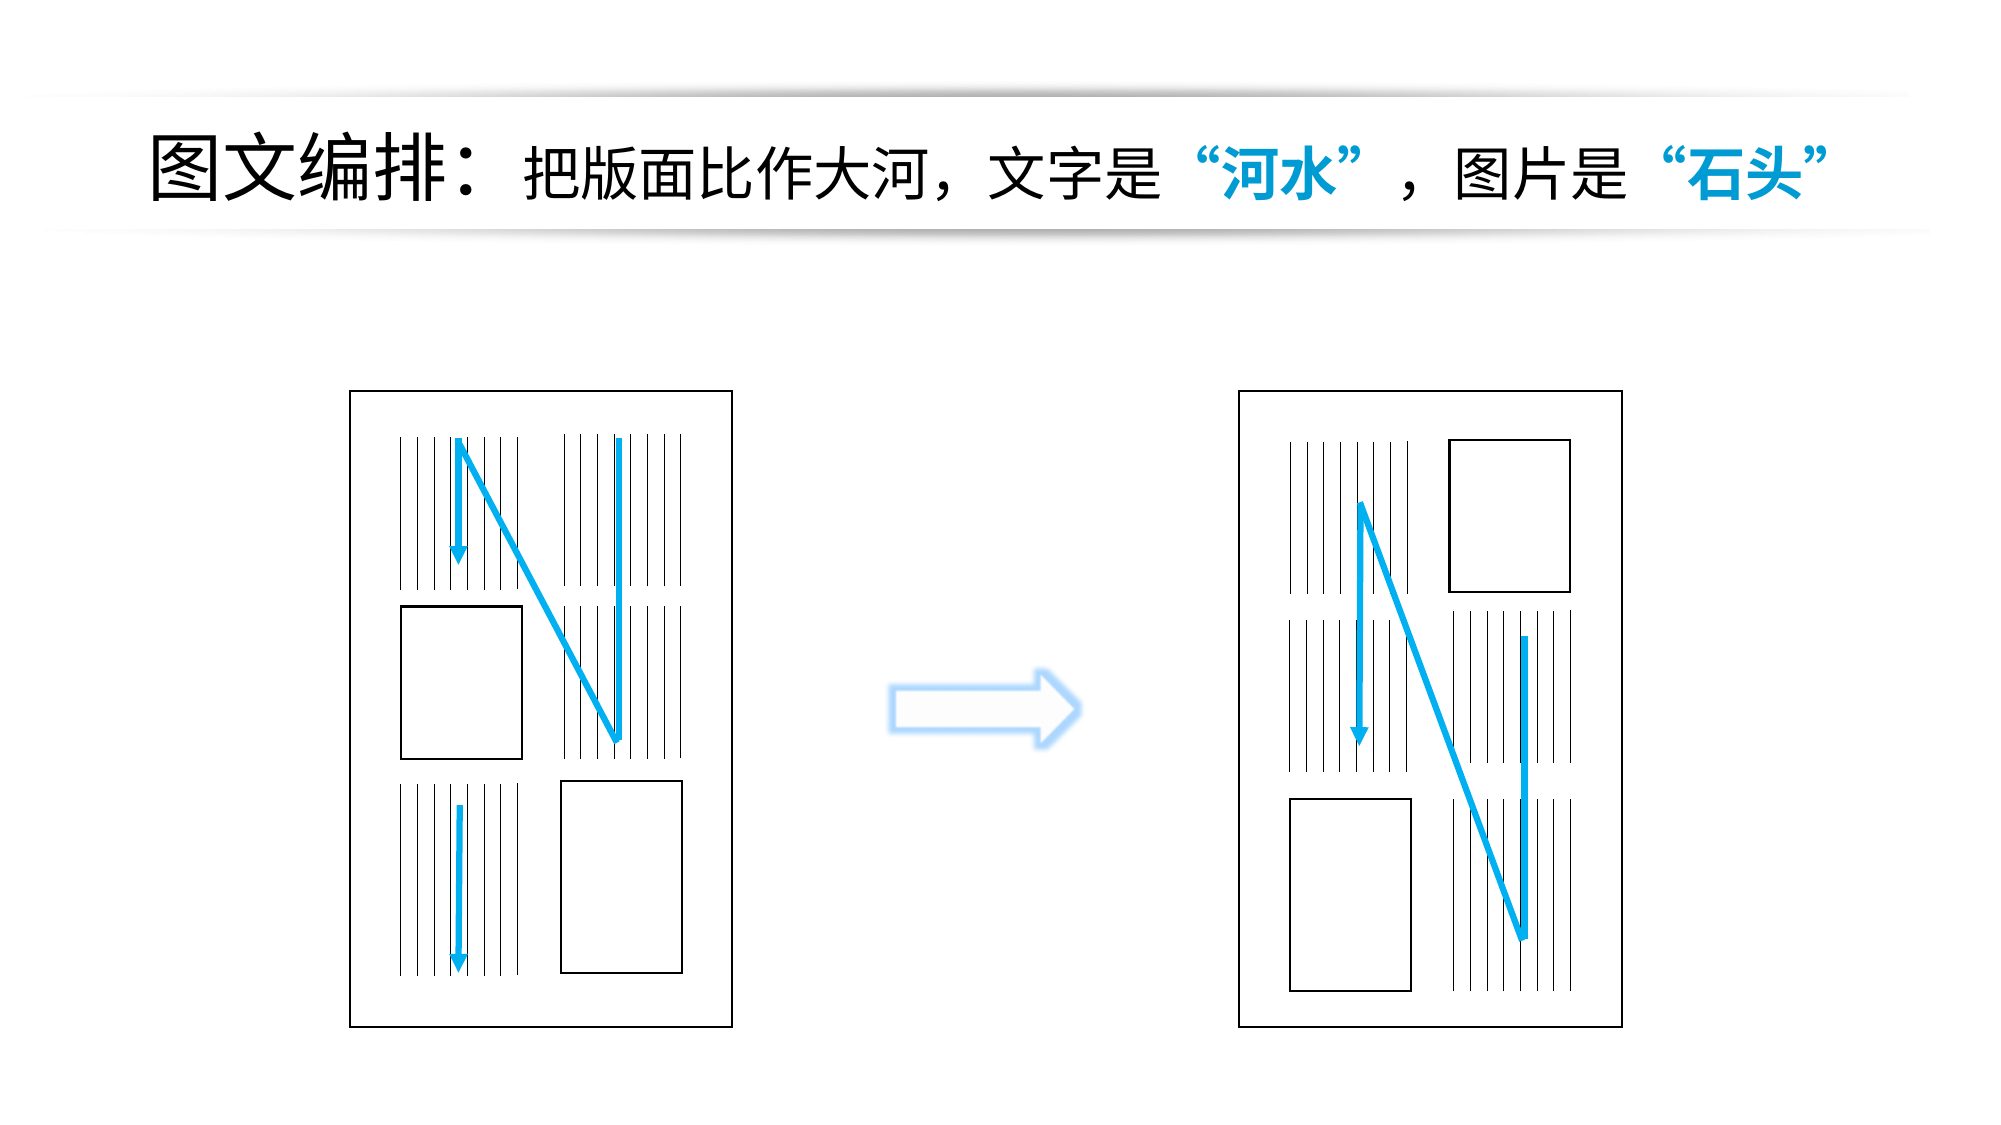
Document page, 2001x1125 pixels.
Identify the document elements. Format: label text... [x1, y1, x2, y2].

text_box [897, 678, 1074, 741]
picture [16, 80, 1909, 97]
picture [36, 229, 1930, 246]
text_box 图文编排：把版面比作大河，文字是“河水”，图片是“石头” [127, 113, 1882, 219]
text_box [223, 517, 859, 901]
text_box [1112, 517, 1749, 901]
